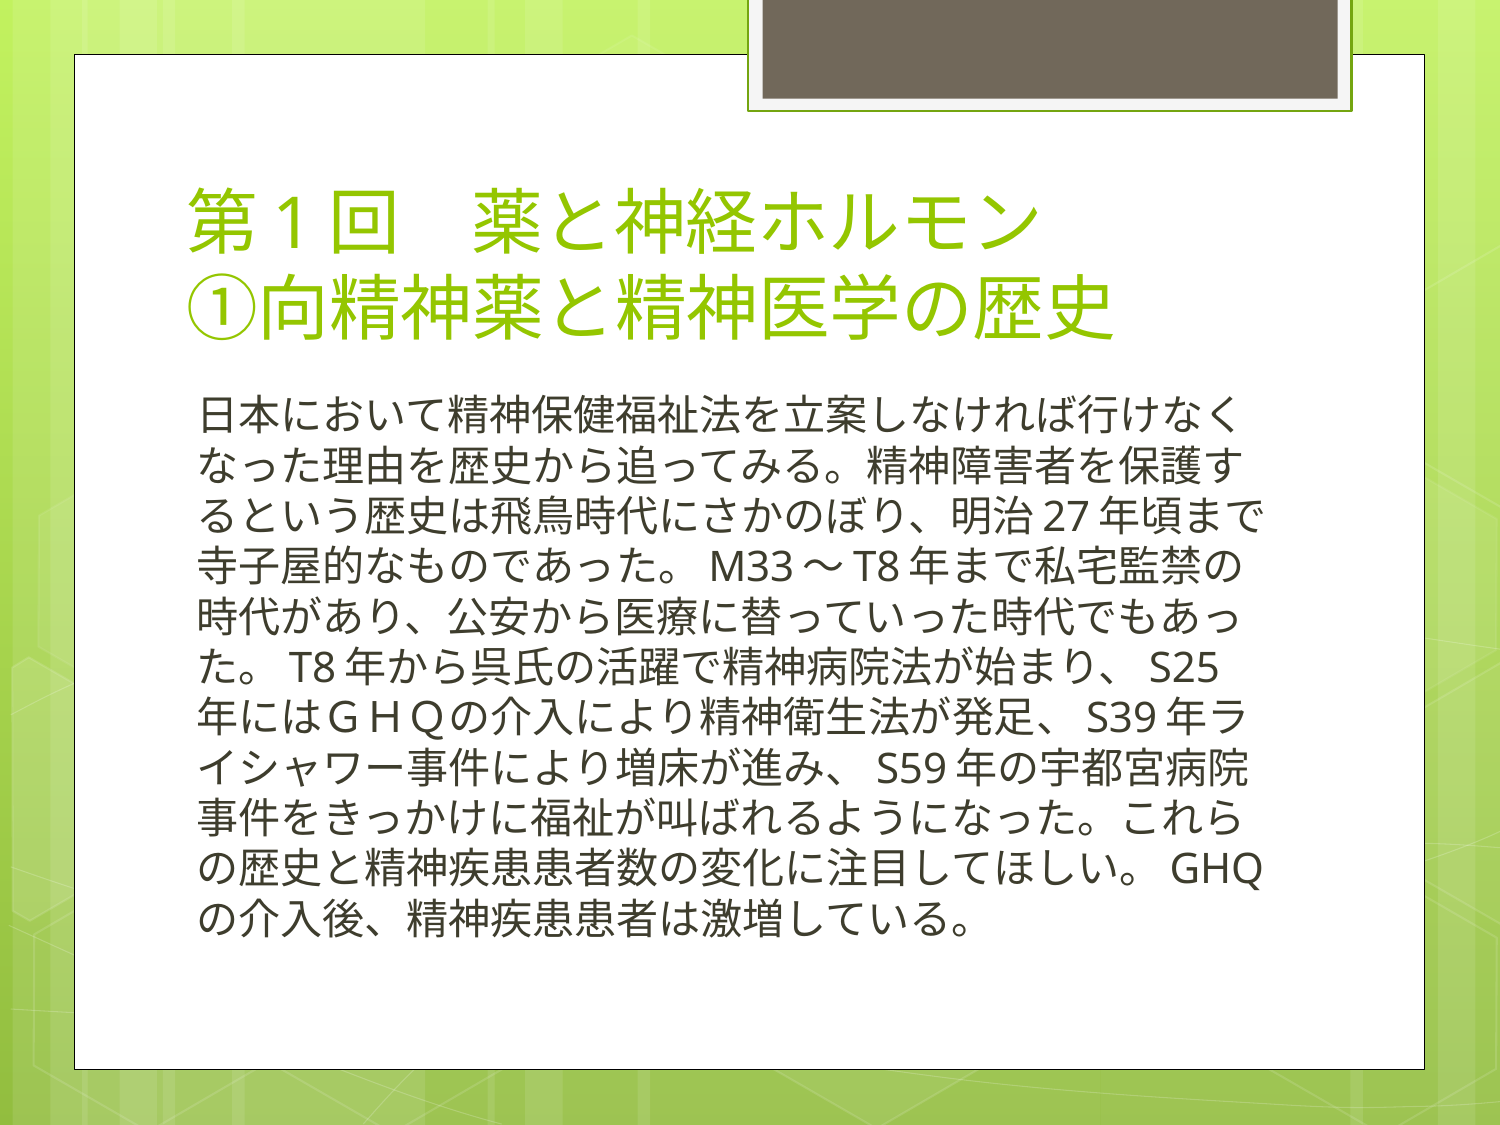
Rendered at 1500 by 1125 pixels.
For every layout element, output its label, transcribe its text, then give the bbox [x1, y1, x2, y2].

title 第1回 薬と神経ホルモン ①向精神薬と精神医学の歴史 [171, 168, 1324, 357]
list 日本において精神保健福祉法を立案しなければ行けなくなった理由を歴史から追ってみる。精神障害者を保護するという歴史は飛鳥時代にさかのぼり、明治27年頃まで寺子屋的なものであった。M33～T8年まで私宅監禁の時代があり、公安から医療に替っていった時代でもあった。T8年から呉氏の活躍で精神病院法が始まり、S25年にはＧＨＱの介入により精神衛生法が発足、S39年ライシャワー事件により増床が進み、S59年の宇都宮病院事件をきっかけに福祉が叫ばれるようになった。これらの歴史と精神疾患患者数の変化に注目してほしい。GHQの介入後、精神疾患患者は激増している。 [171, 381, 1283, 957]
